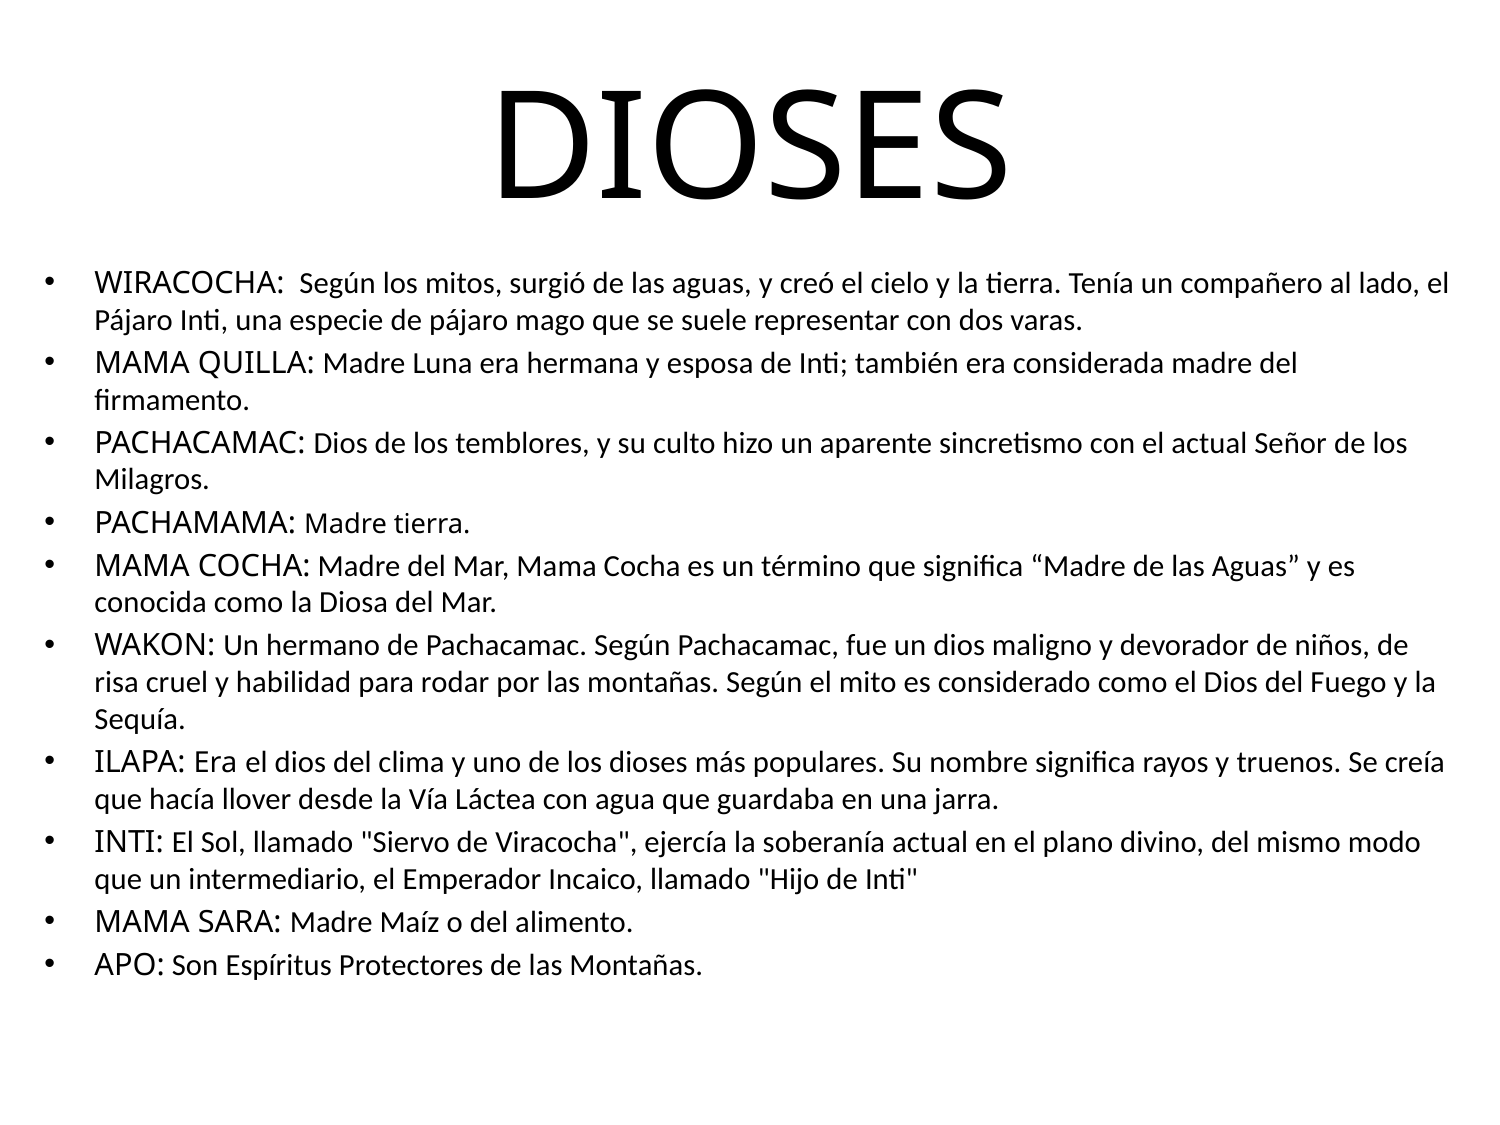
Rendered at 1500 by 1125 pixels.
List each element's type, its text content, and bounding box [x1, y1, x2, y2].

title DIOSES [75, 45, 1425, 233]
list WIRACOCHA: Según los mitos, surgió de las aguas, y creó el cielo y la tierra. Tenía un compañero al lado, el Pájaro Inti, una especie de pájaro mago que se suele representar con dos varas. MAMA QUILLA: Madre Luna era hermana y esposa de Inti; también era considerada madre del firmamento. PACHACAMAC: Dios de los temblores, y su culto hizo un aparente sincretismo con el actual Señor de los Milagros. PACHAMAMA: Madre tierra. MAMA COCHA: Madre del Mar, Mama Cocha es un término que significa “Madre de las Aguas” y es conocida como la Diosa del Mar. WAKON: Un hermano de Pachacamac. Según Pachacamac, fue un dios maligno y devorador de niños, de risa cruel y habilidad para rodar por las montañas. Según el mito es considerado como el Dios del Fuego y la Sequía. ILAPA: Era el dios del clima y uno de los dioses más populares. Su nombre significa rayos y truenos. Se creía que hacía llover desde la Vía Láctea con agua que guardaba en una jarra. INTI: El Sol, llamado "Siervo de Viracocha", ejercía la soberanía actual en el plano divino, del mismo modo que un intermediario, el Emperador Incaico, llamado "Hijo de Inti" MAMA SARA: Madre Maíz o del alimento. APO: Son Espíritus Protectores de las Montañas. [29, 255, 1471, 998]
